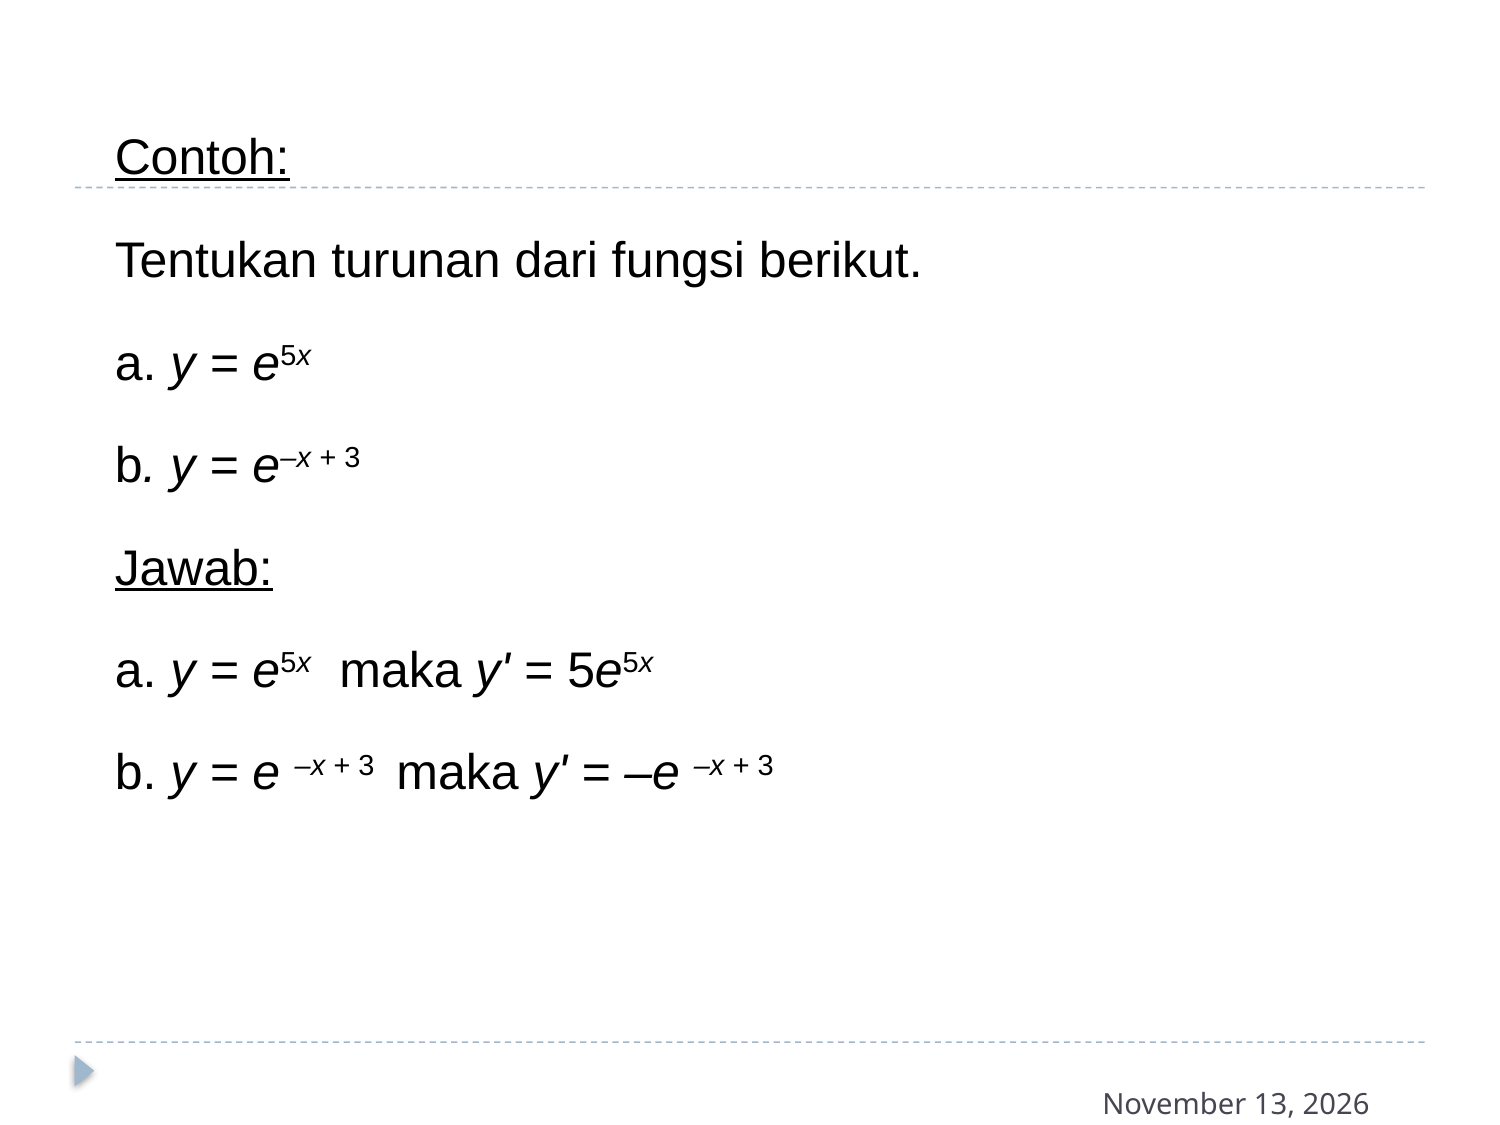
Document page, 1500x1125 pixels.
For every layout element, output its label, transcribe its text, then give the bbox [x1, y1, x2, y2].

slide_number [1087, 1077, 1500, 1125]
list Contoh: Tentukan turunan dari fungsi berikut. a. y = e5x b. y = e–x + 3 Jawab: a. y = e5x maka y' = 5e5x b. y = e –x + 3 maka y' = –e –x + 3 [99, 87, 1463, 998]
